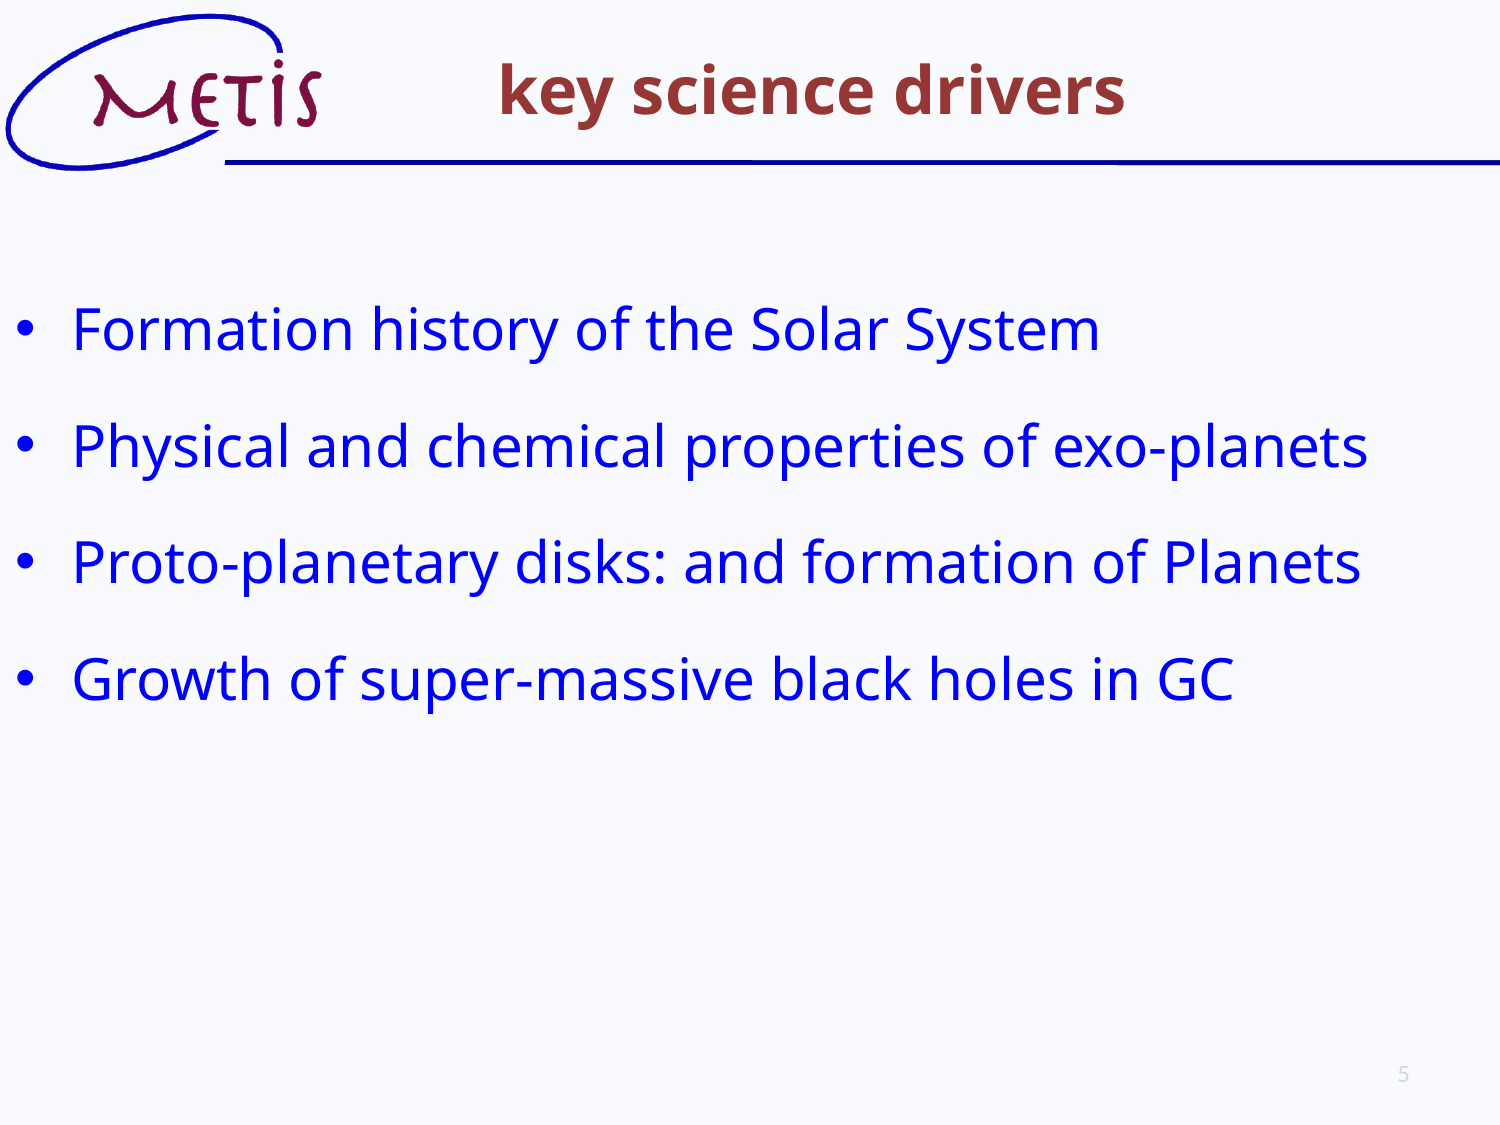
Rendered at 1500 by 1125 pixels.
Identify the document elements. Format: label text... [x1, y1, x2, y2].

title key science drivers [341, 12, 1301, 160]
slide_number 5 [1074, 1042, 1425, 1103]
picture [0, 0, 337, 188]
list Formation history of the Solar System Physical and chemical properties of exo-planets Proto-planetary disks: and formation of Planets Growth of super-massive black holes in GC [0, 249, 1500, 903]
